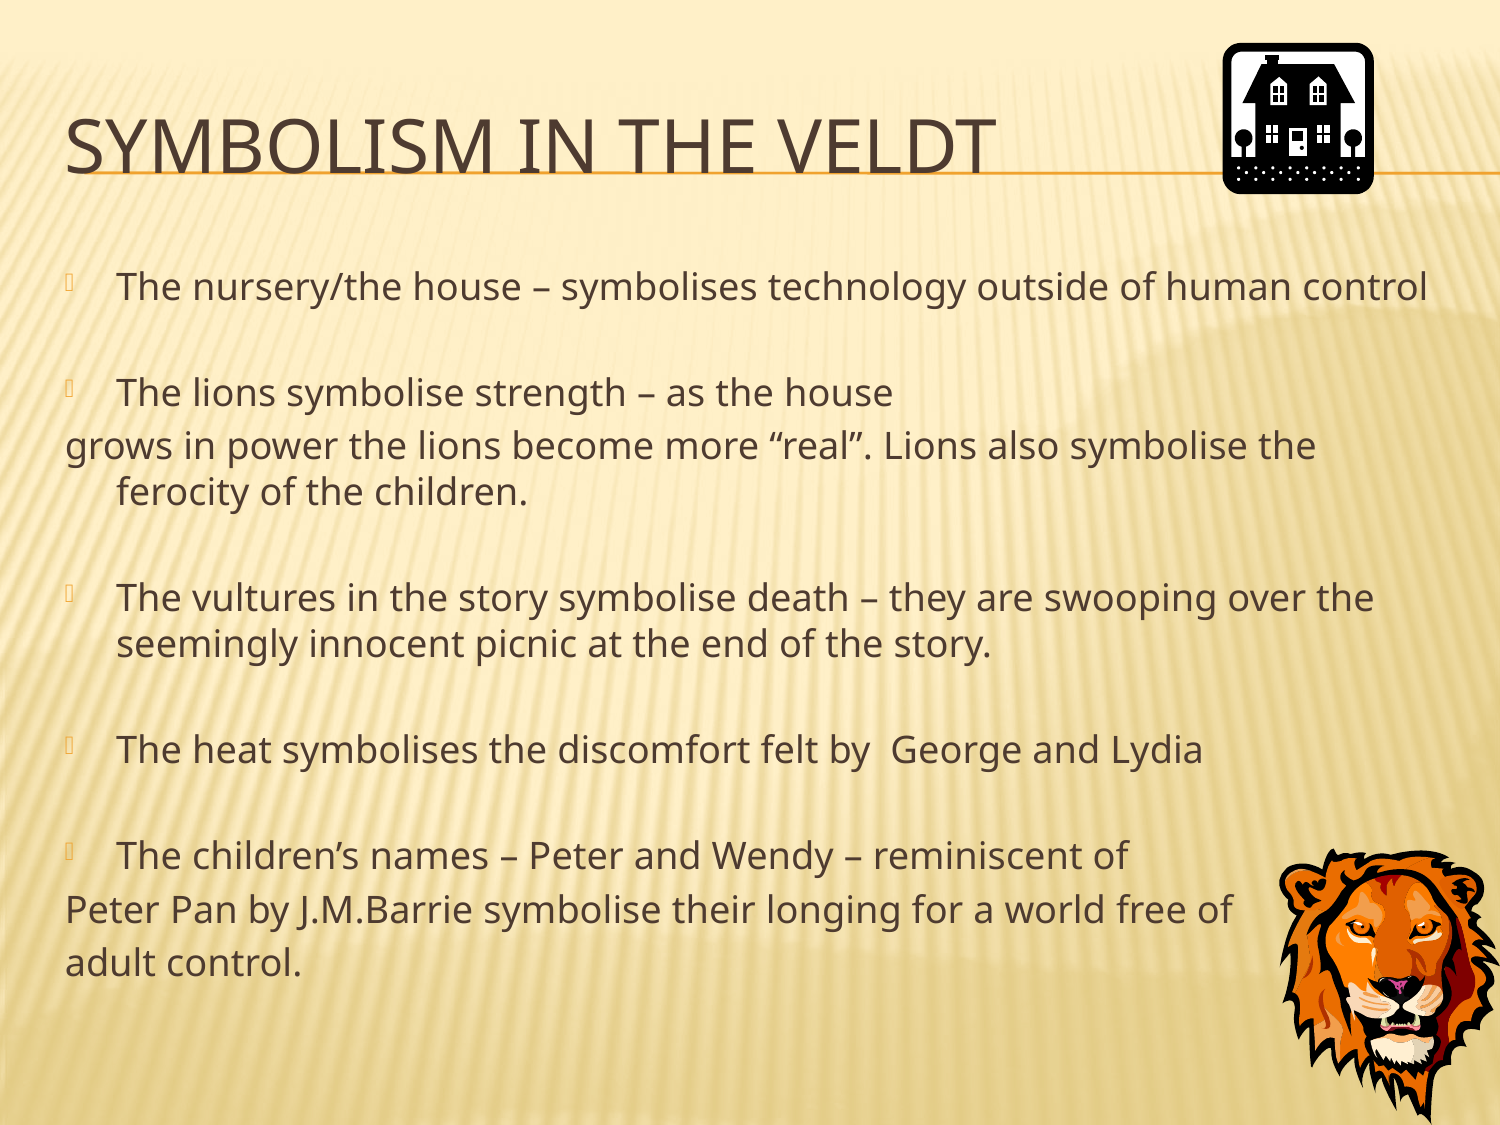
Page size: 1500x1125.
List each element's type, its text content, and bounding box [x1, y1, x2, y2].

list The nursery/the house – symbolises technology outside of human control The lions symbolise strength – as the house grows in power the lions become more “real”. Lions also symbolise the ferocity of the children. The vultures in the story symbolise death – they are swooping over the seemingly innocent picnic at the end of the story. The heat symbolises the discomfort felt by George and Lydia The children’s names – Peter and Wendy – reminiscent of Peter Pan by J.M.Barrie symbolise their longing for a world free of adult control. [50, 254, 1475, 998]
picture [1222, 42, 1375, 195]
title Symbolism in The veldt [50, 75, 1475, 213]
picture [1268, 843, 1500, 1125]
